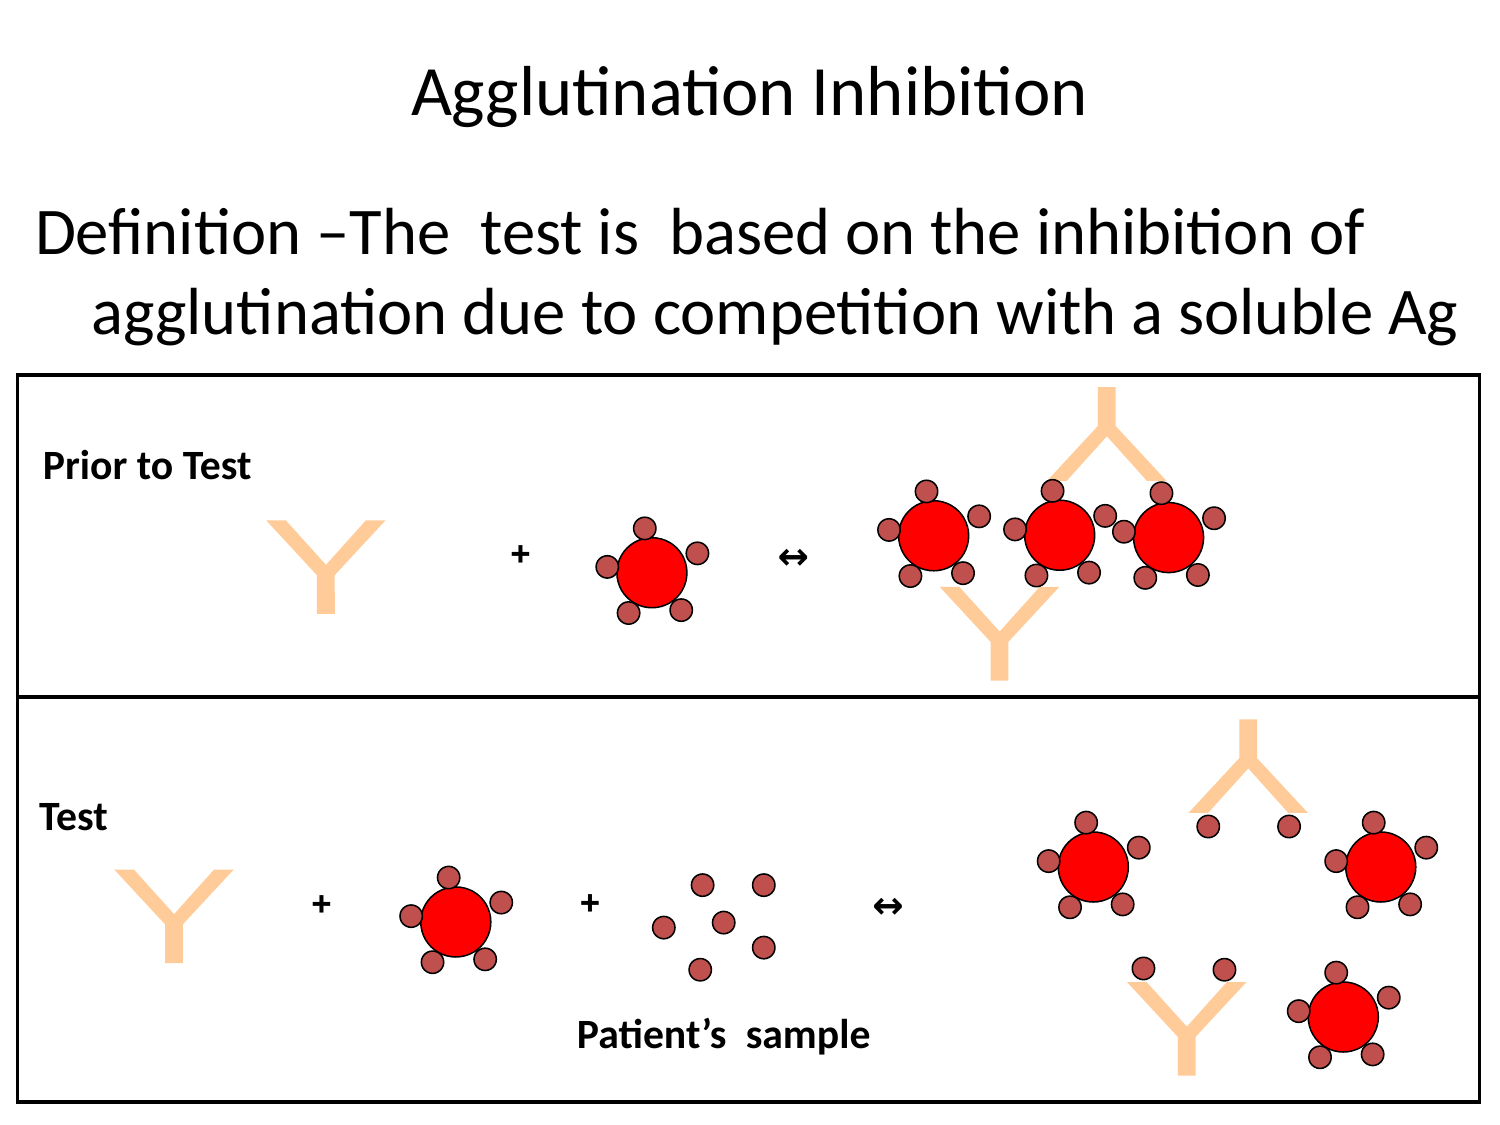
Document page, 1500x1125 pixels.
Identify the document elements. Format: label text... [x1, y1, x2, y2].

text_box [16, 696, 1480, 1103]
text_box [17, 374, 1481, 697]
list Definition –The test is based on the inhibition of agglutination due to competition with a soluble Ag [20, 180, 1483, 377]
title Agglutination Inhibition [0, 37, 1500, 138]
